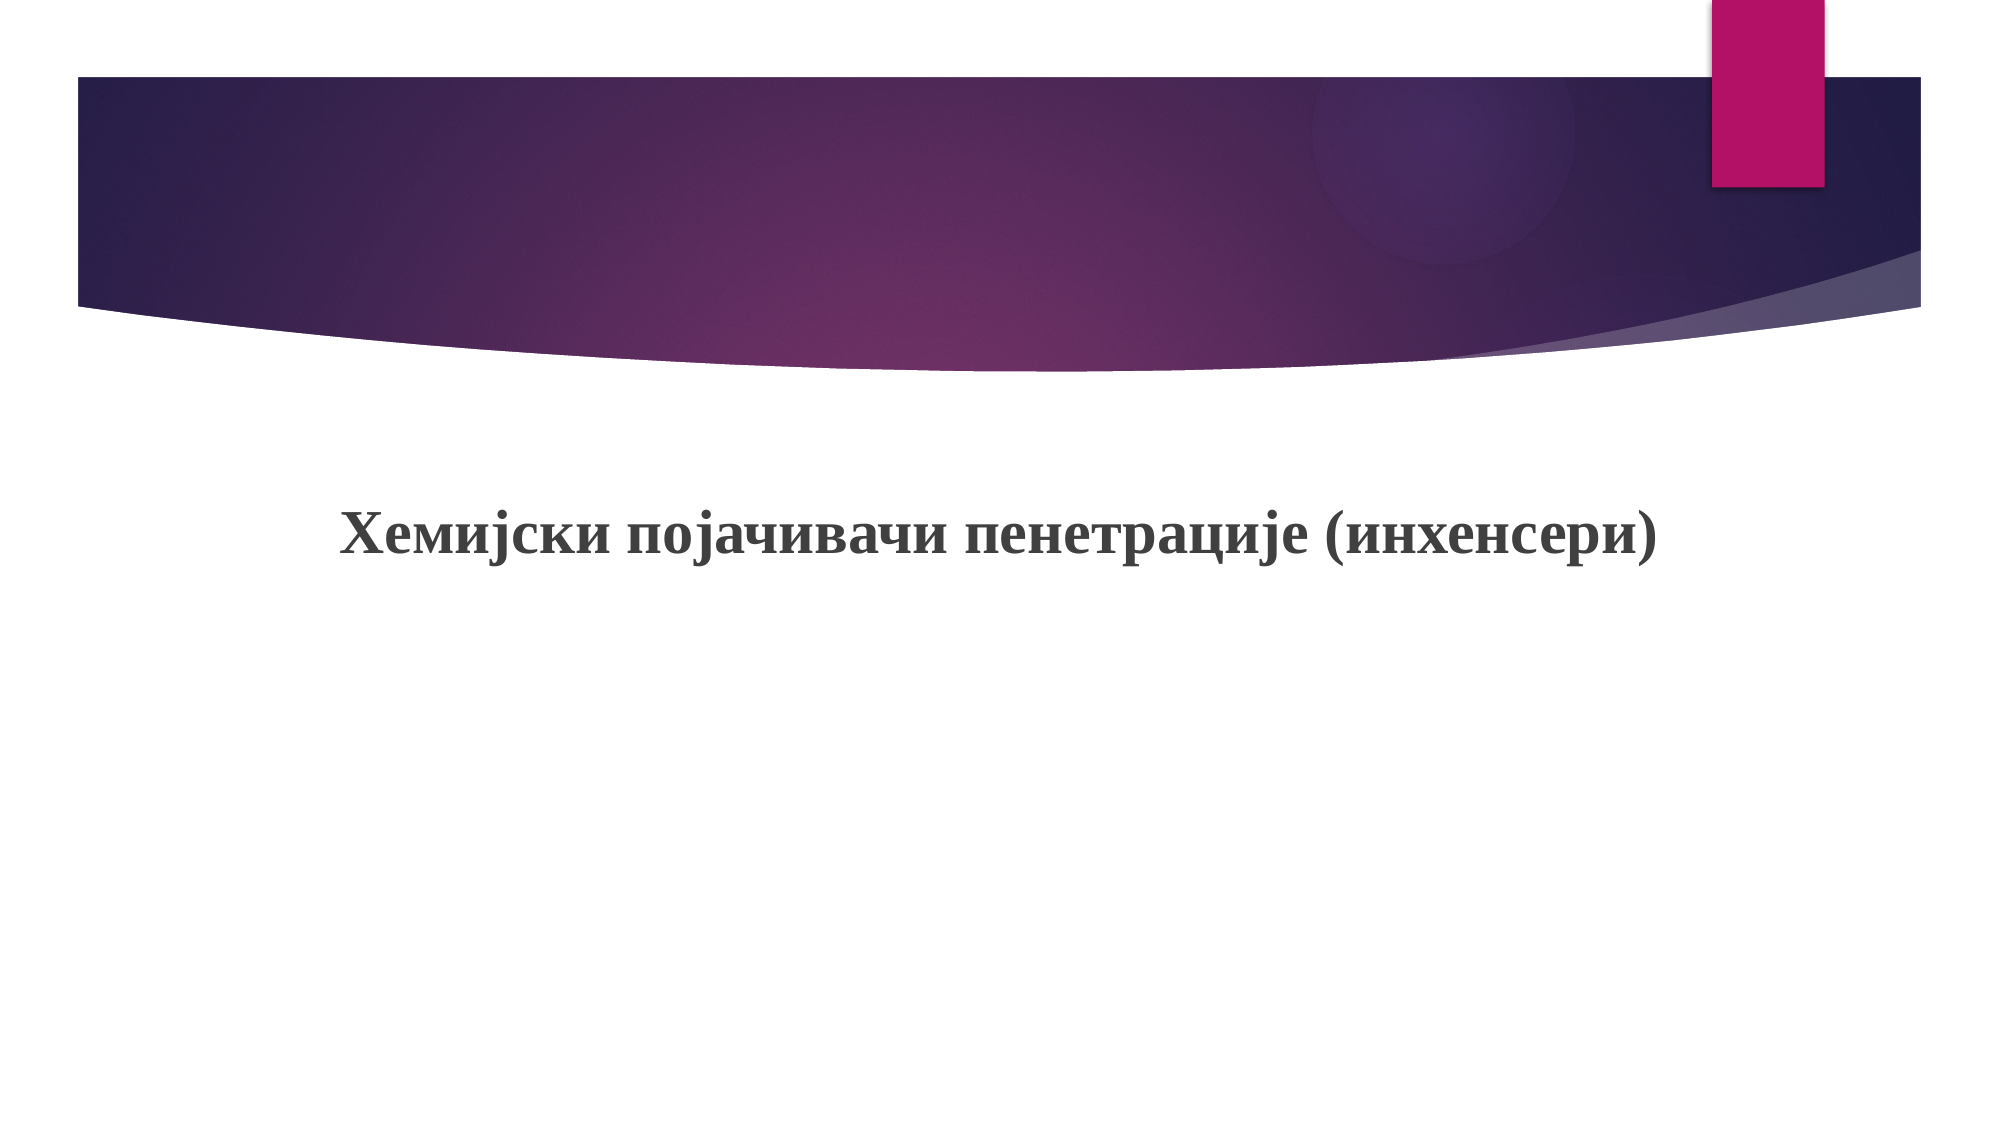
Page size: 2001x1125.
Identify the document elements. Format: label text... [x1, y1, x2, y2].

list Хемијски појачивачи пенетрације (инхенсери) [149, 388, 1850, 950]
